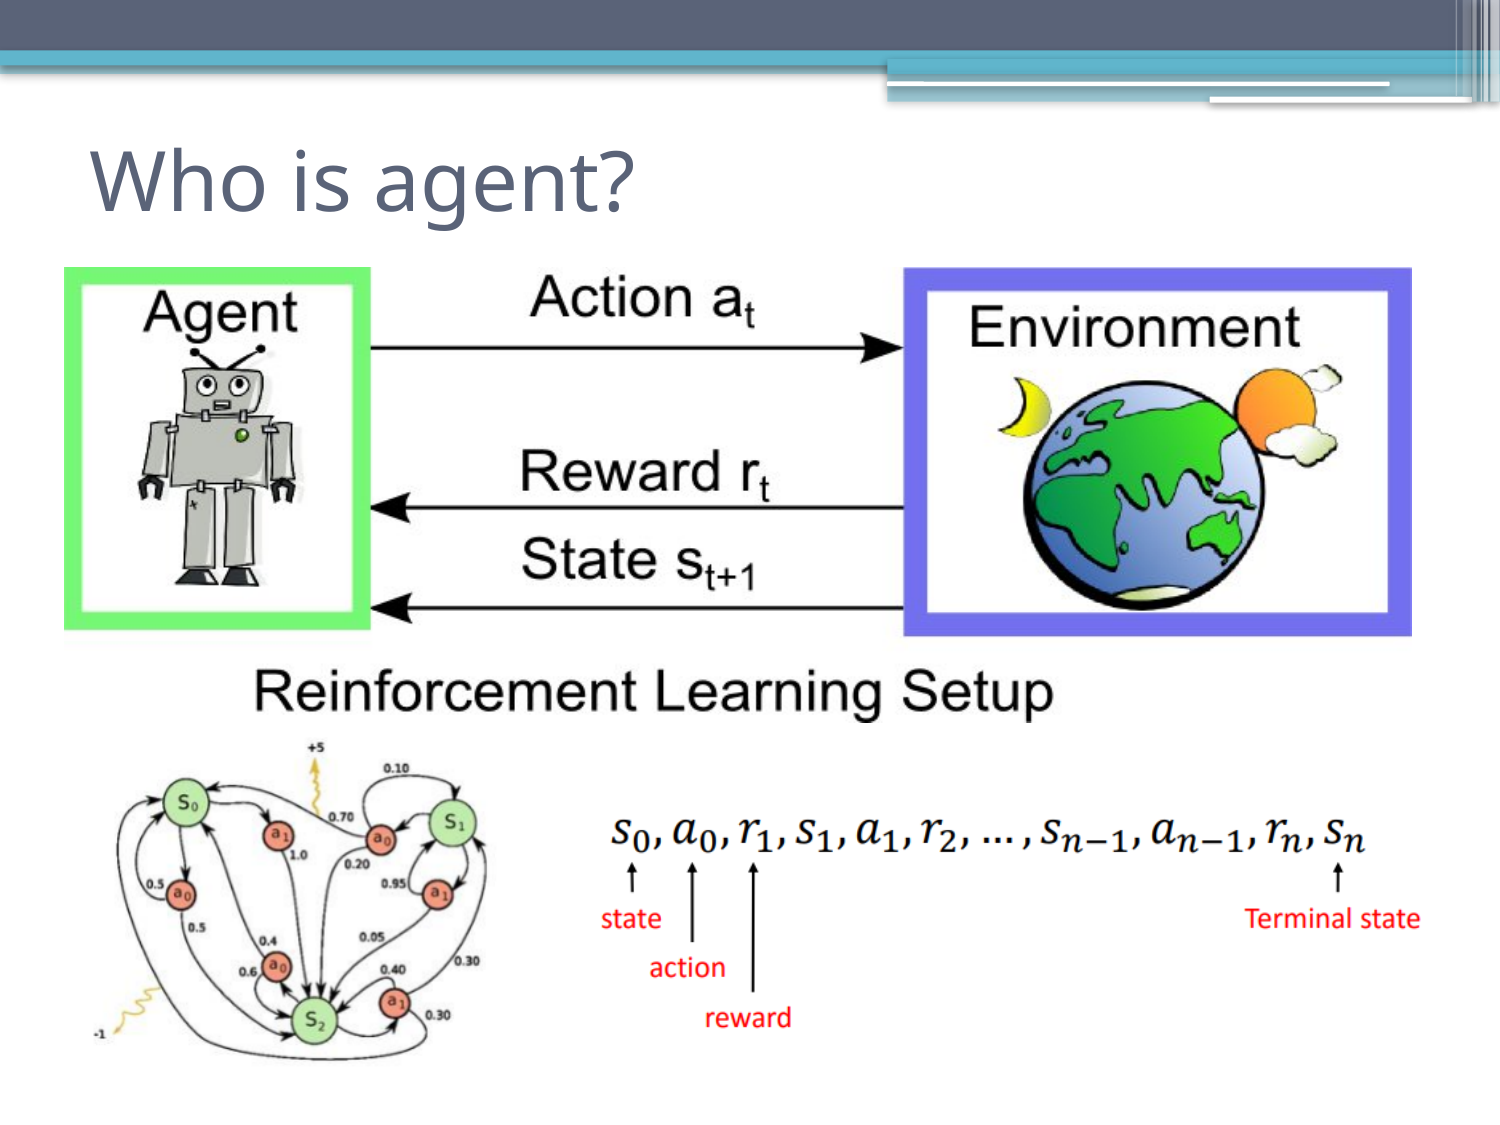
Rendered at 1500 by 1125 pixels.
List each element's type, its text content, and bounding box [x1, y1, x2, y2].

picture [29, 266, 1412, 1107]
picture [584, 798, 1436, 1044]
title Who is agent? [75, 101, 1425, 256]
